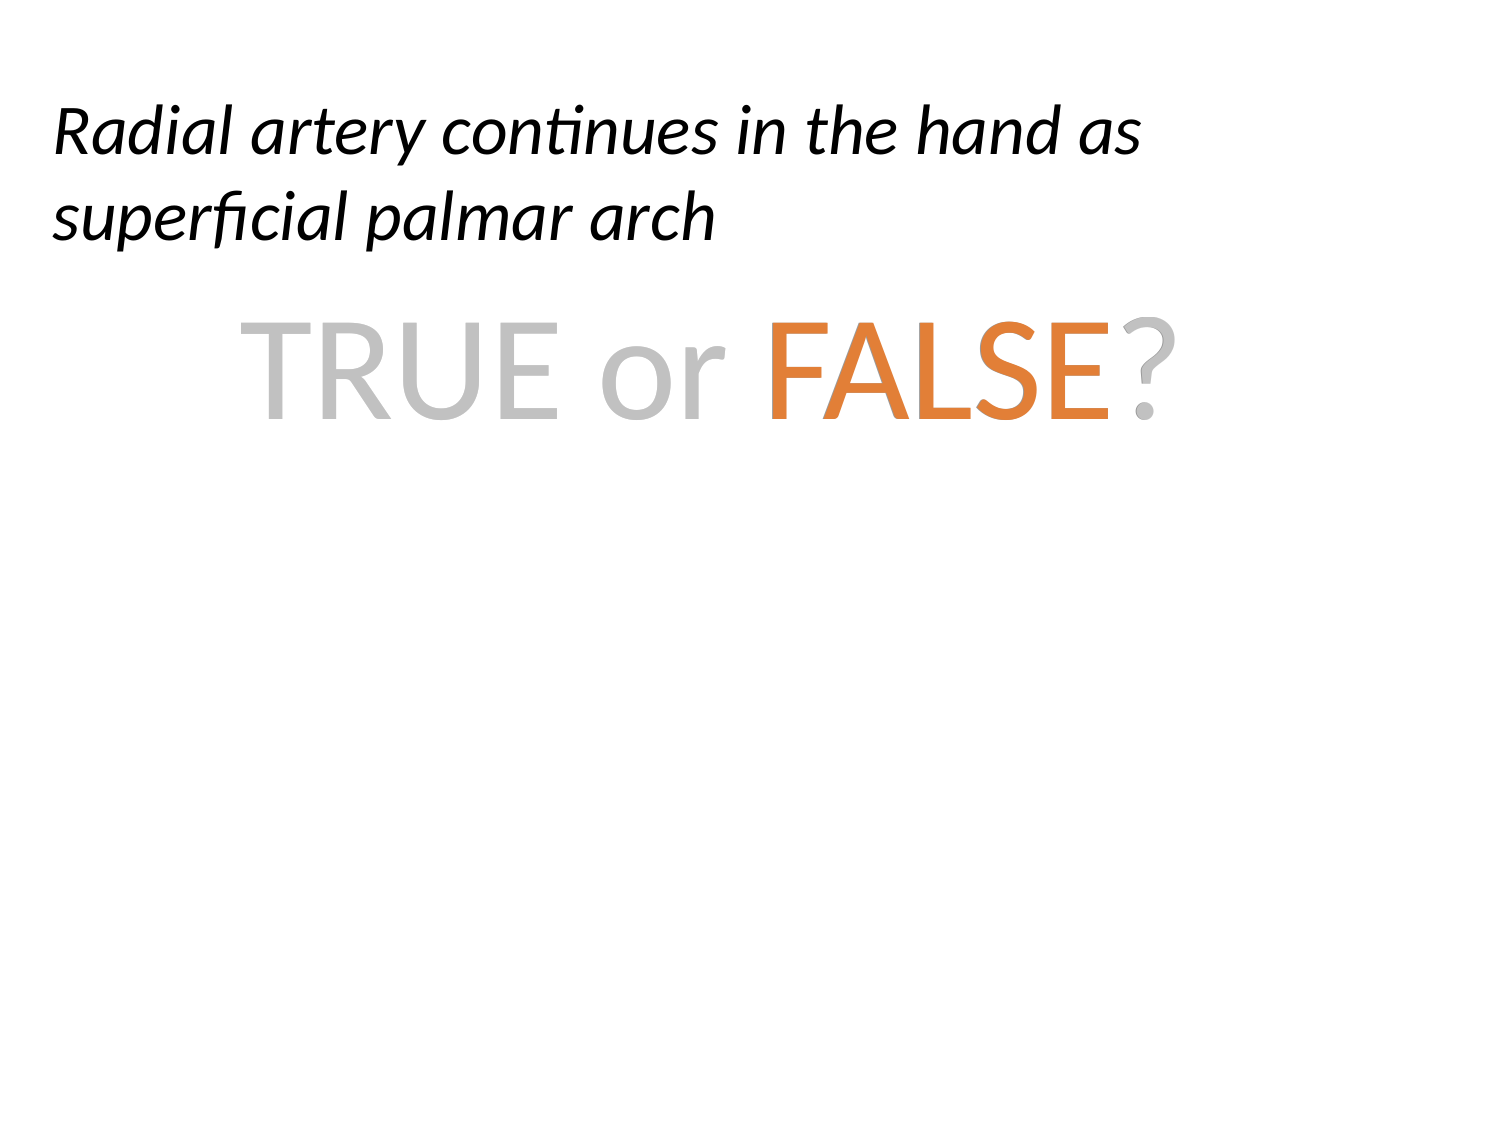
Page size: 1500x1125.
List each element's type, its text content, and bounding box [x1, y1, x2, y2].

title Radial artery continues in the hand as superficial palmar arch [37, 75, 1388, 263]
